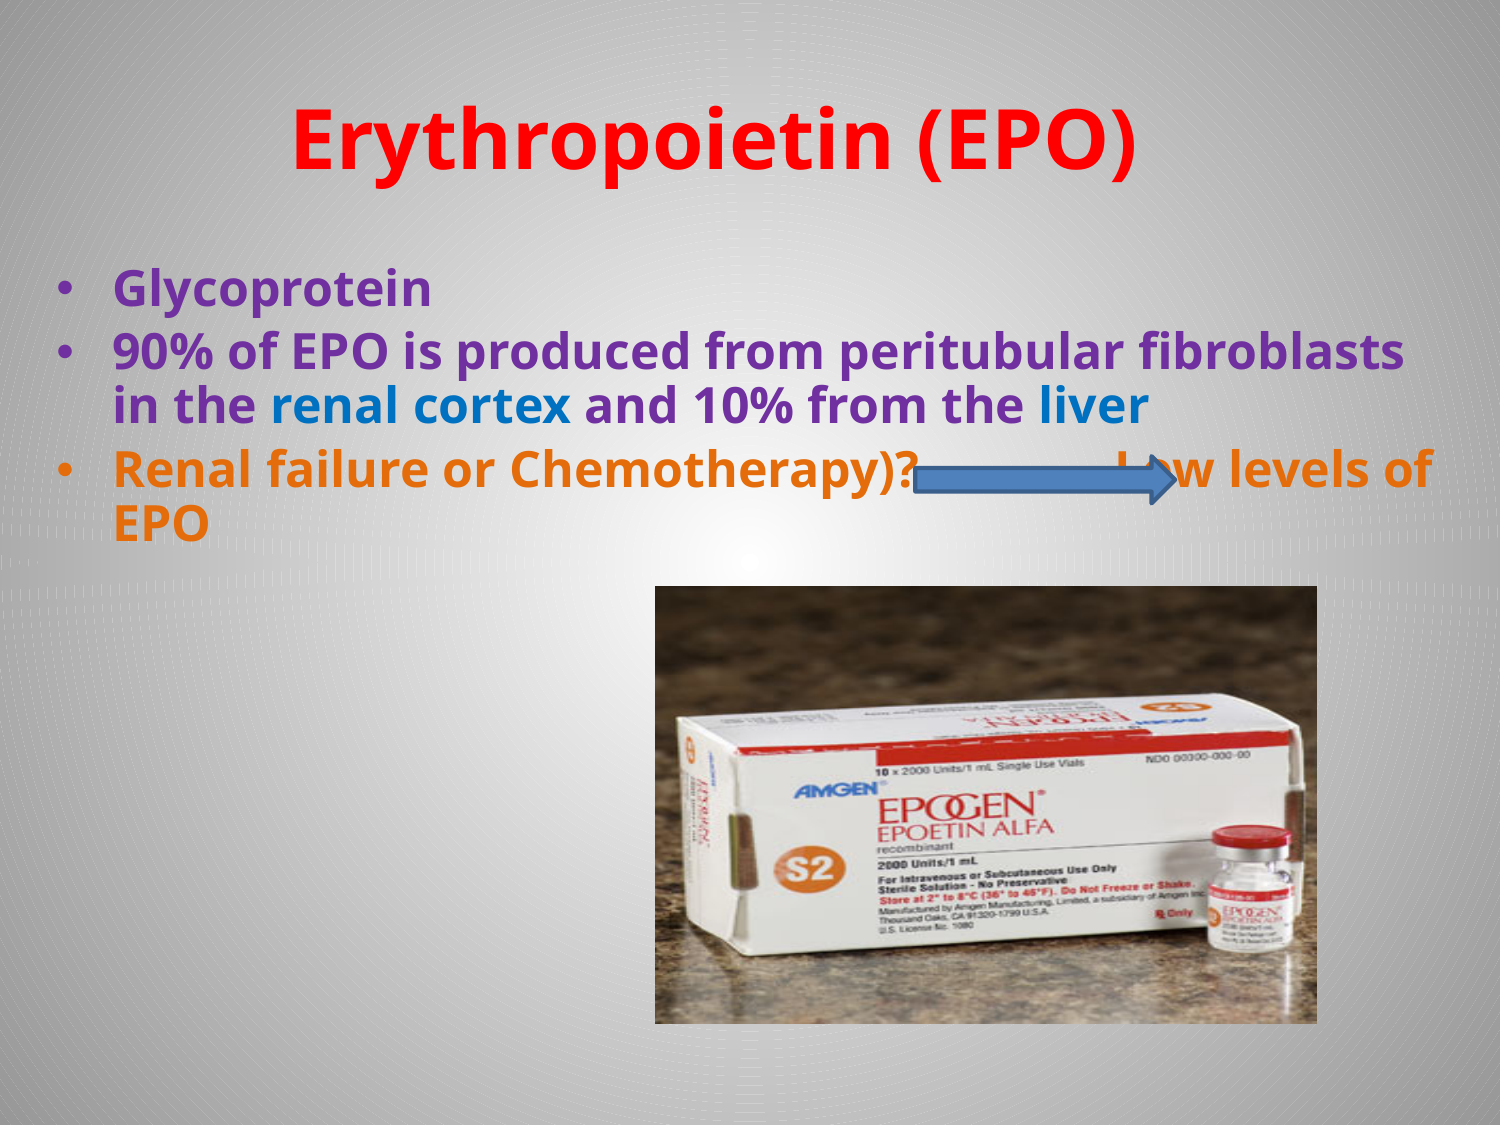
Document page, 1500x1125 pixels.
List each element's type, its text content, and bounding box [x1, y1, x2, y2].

text_box [913, 454, 1178, 506]
picture [655, 585, 1318, 1024]
list Glycoprotein 90% of EPO is produced from peritubular fibroblasts in the renal cortex and 10% from the liver Renal failure or Chemotherapy)? Low levels of EPO [41, 255, 1465, 1043]
title Erythropoietin (EPO) [76, 42, 1352, 231]
